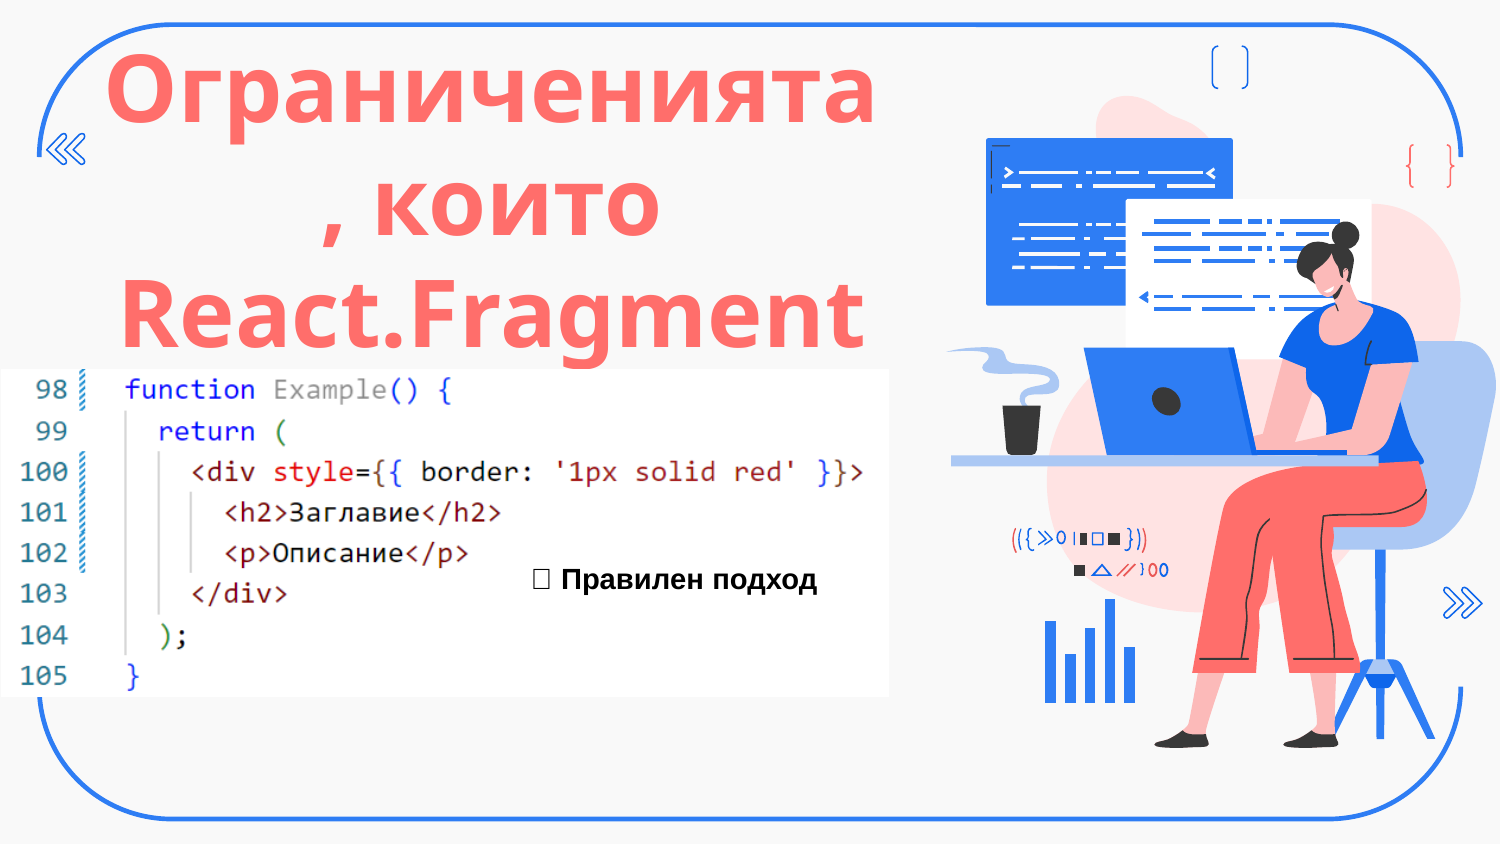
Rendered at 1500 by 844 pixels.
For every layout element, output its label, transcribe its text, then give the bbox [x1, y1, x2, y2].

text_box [945, 95, 1500, 749]
picture [0, 369, 889, 697]
title Ограниченията, които React.Fragment [82, 255, 902, 382]
